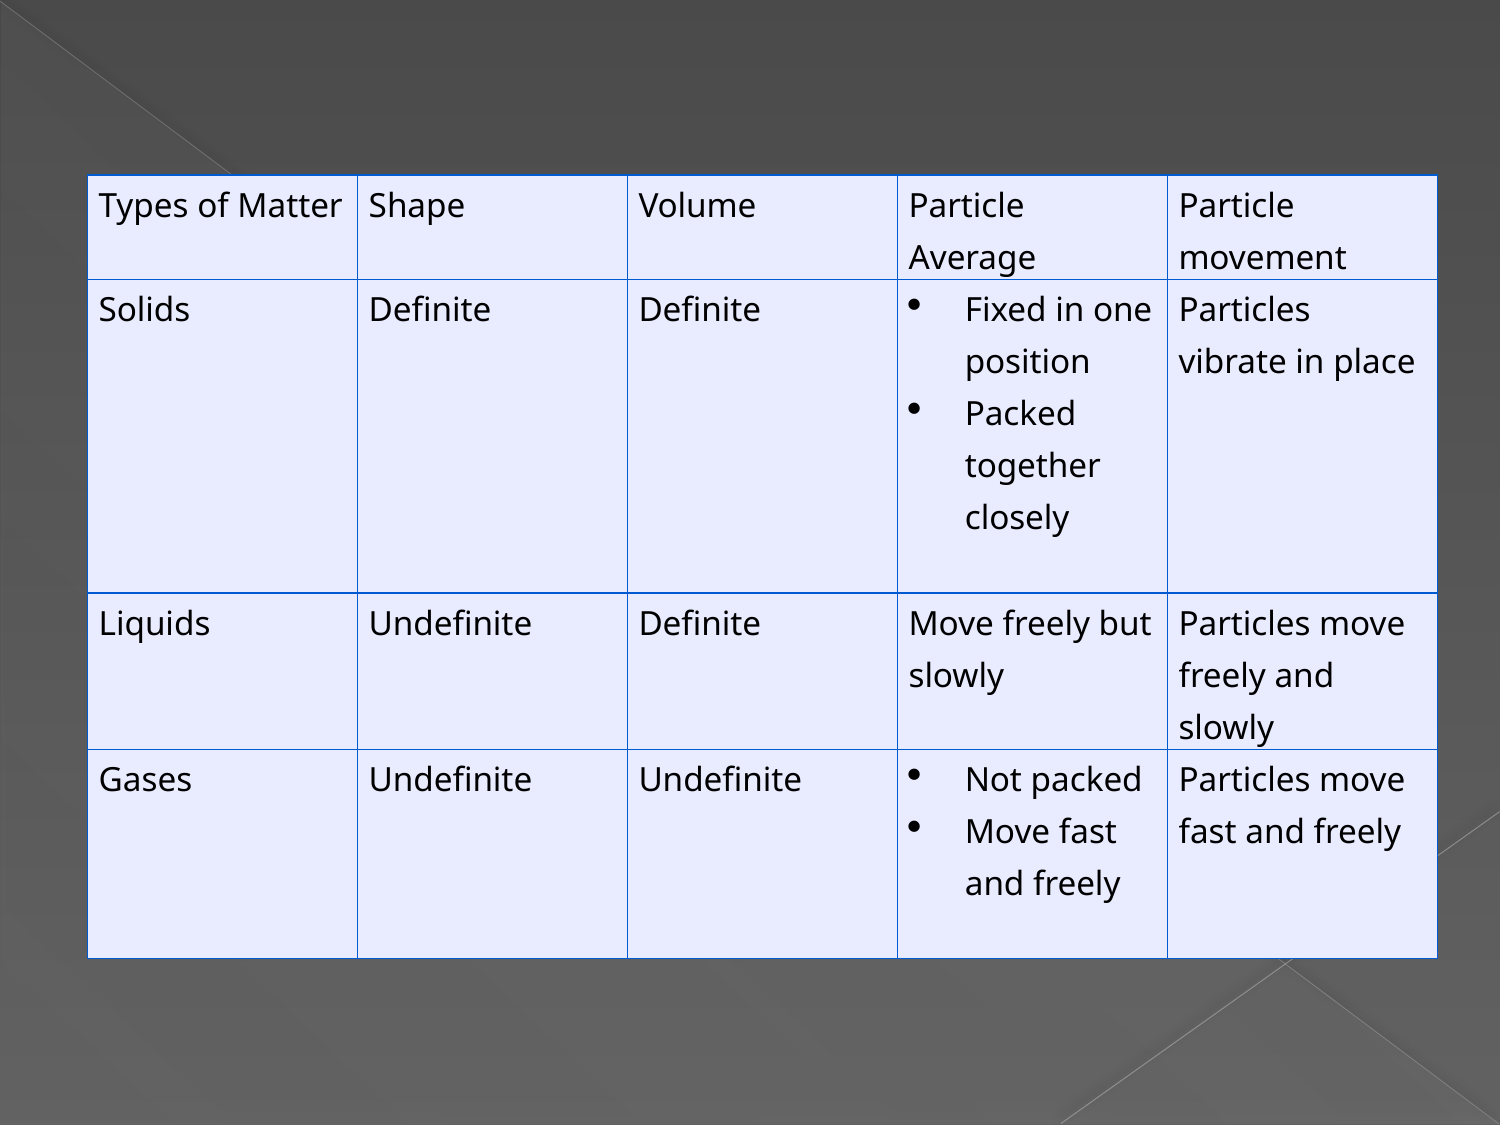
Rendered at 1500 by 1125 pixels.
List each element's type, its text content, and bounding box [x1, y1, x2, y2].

table_cell Definite [358, 280, 627, 592]
table_cell Not packed Move fast and freely [898, 750, 1167, 958]
table_header Shape [358, 176, 627, 279]
table_cell Solids [88, 280, 357, 592]
table_header Types of Matter [88, 176, 357, 279]
table_cell Definite [628, 280, 897, 592]
table_cell Undefinite [628, 750, 897, 958]
table_cell Undefinite [358, 594, 627, 749]
table_header Particle movement [1168, 176, 1437, 279]
table_cell Particles move freely and slowly [1168, 594, 1437, 749]
table_header Volume [628, 176, 897, 279]
table_cell Particles move fast and freely [1168, 750, 1437, 958]
table_cell Move freely but slowly [898, 594, 1167, 749]
table_cell Liquids [88, 594, 357, 749]
table_cell Gases [88, 750, 357, 958]
table_cell Undefinite [358, 750, 627, 958]
table_cell Particles vibrate in place [1168, 280, 1437, 592]
table_header Particle Average [898, 176, 1167, 279]
table_cell Fixed in one position Packed together closely [898, 280, 1167, 592]
table_cell Definite [628, 594, 897, 749]
